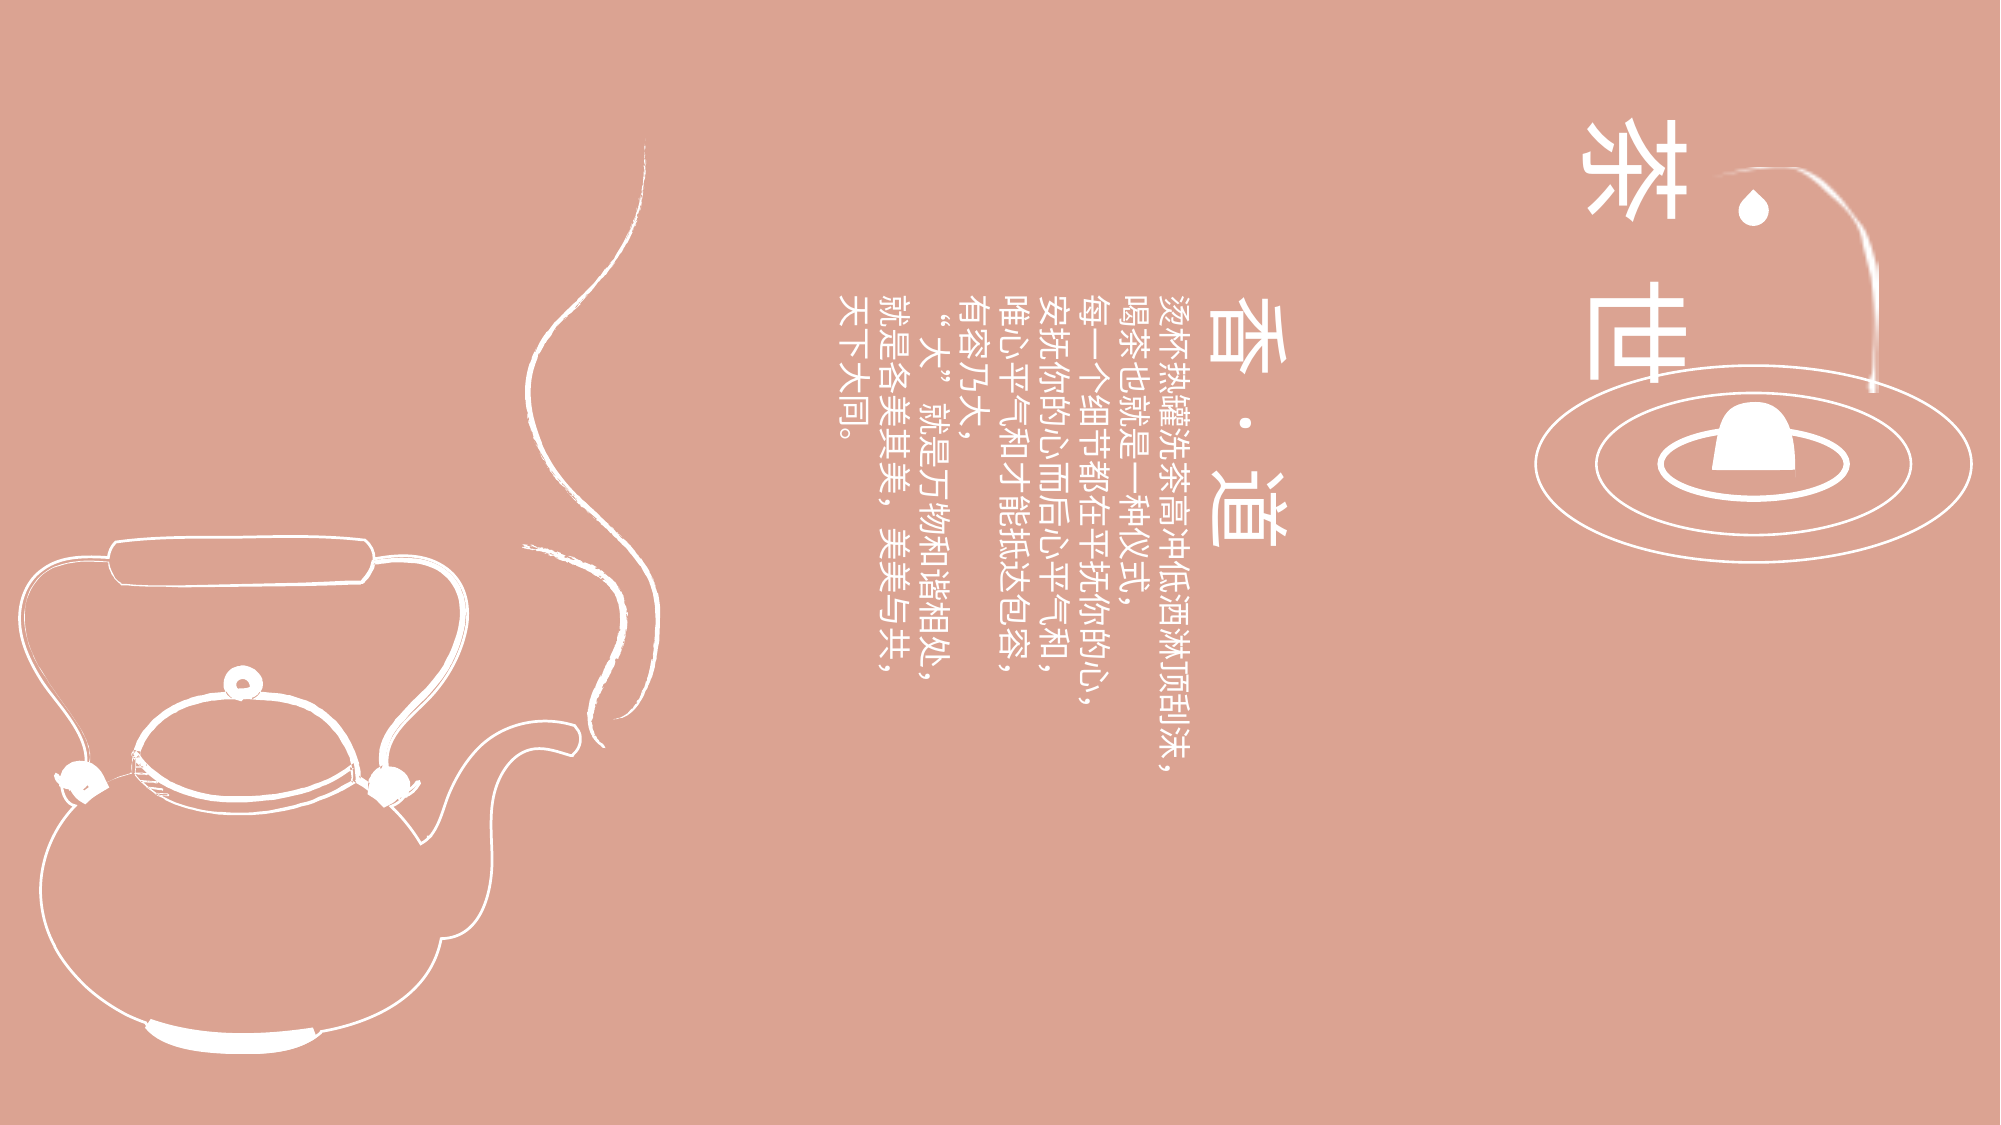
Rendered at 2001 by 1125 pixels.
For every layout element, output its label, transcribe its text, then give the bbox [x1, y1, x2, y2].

picture [18, 137, 661, 1054]
text_box 香·道 [1203, 280, 1309, 489]
text_box [1710, 400, 1797, 478]
text_box [1659, 431, 1848, 500]
text_box 茶 世 [1545, 98, 1713, 394]
text_box 烫杯热罐洗茶高冲低洒淋顶刮沫， 喝茶也就是一种仪式， 每一个细节都在平抚你的心， 安抚你的心而后心平气和， 唯心平气和才能抵达包容， 有容乃大， “大”就是万物和谐相处， 就是各美其美，美美与共， 天下大同。 [808, 280, 1203, 789]
text_box [1534, 382, 1973, 564]
picture [1712, 167, 1879, 393]
text_box [1595, 393, 1913, 537]
